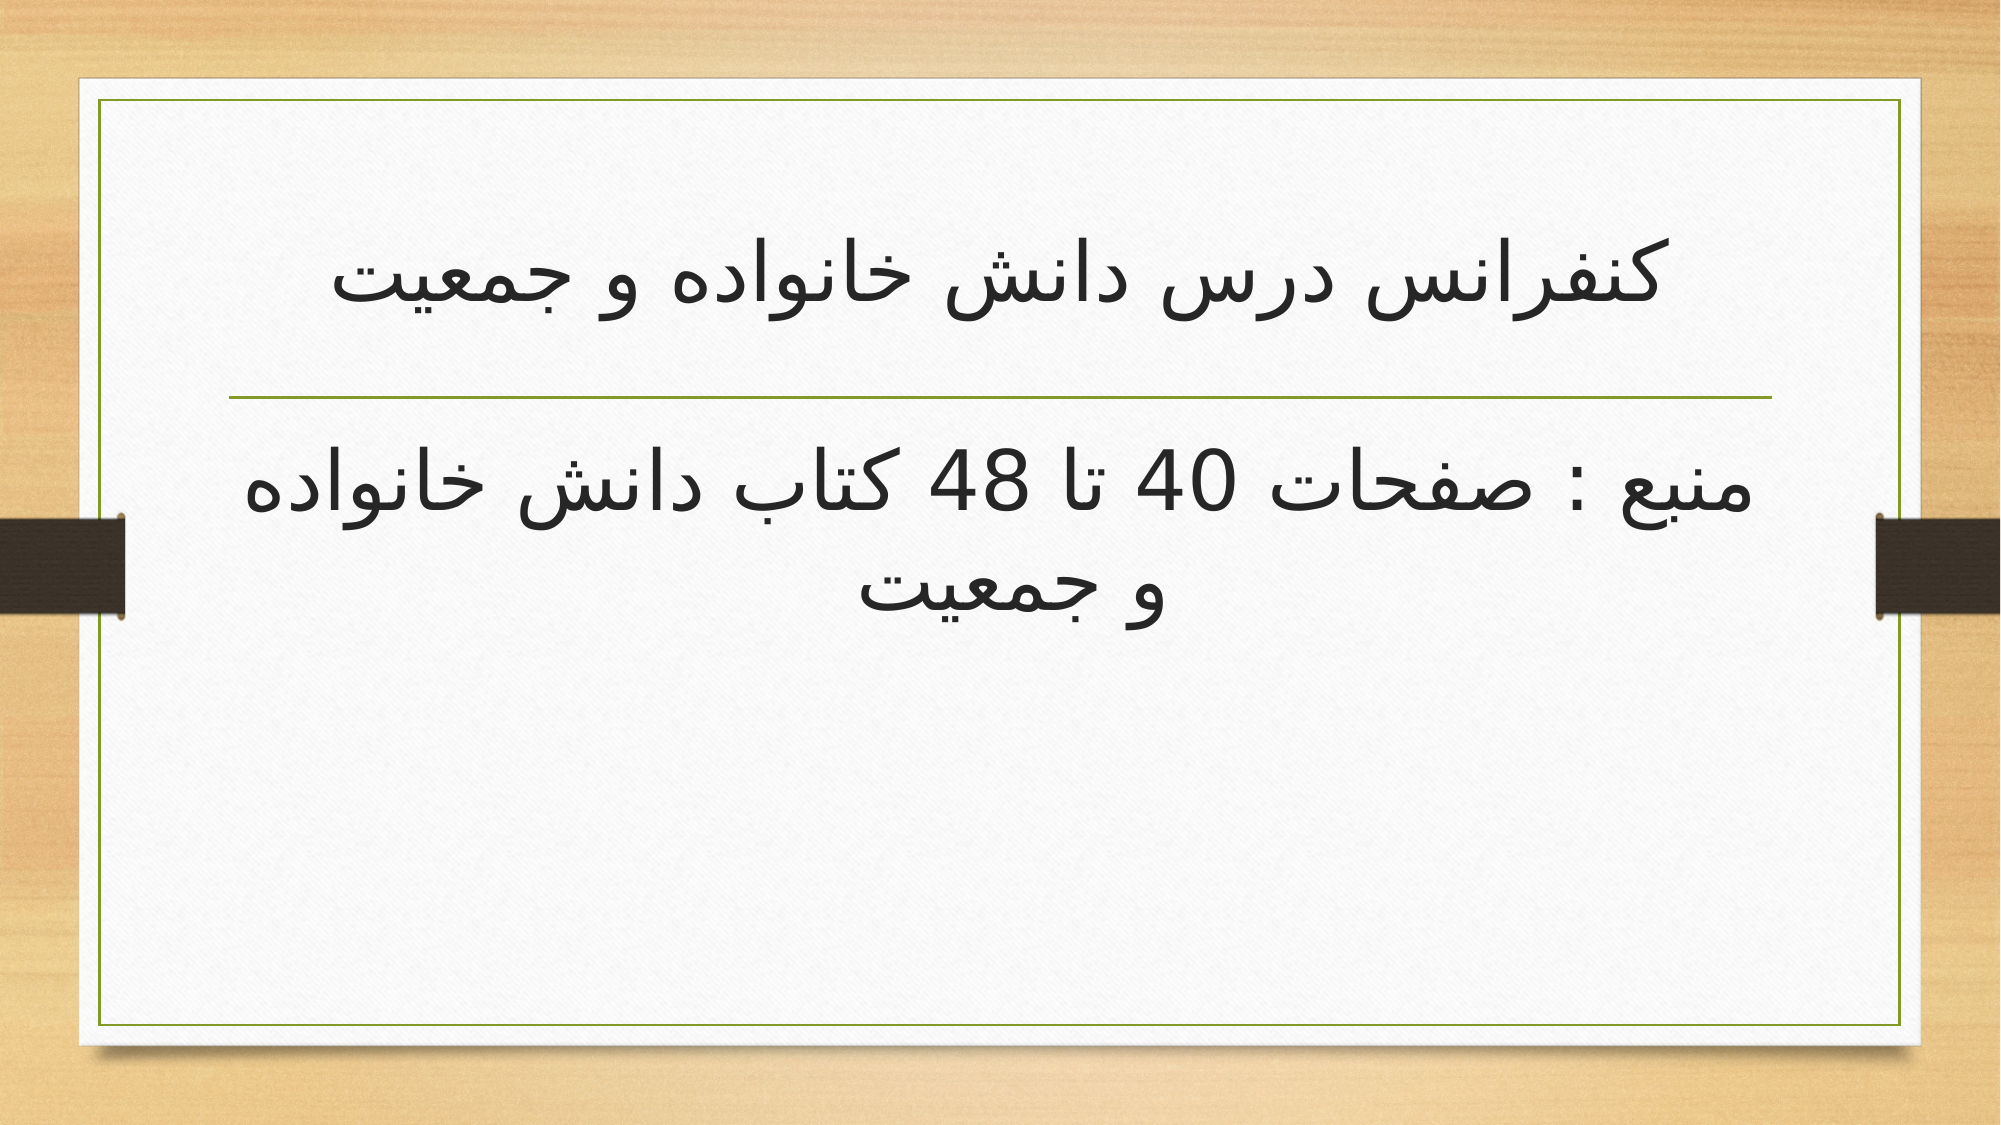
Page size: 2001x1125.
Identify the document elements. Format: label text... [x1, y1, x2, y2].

picture [0, 0, 2001, 1125]
list منبع : صفحات 40 تا 48 کتاب دانش خانواده و جمعیت [212, 419, 1788, 964]
title کنفرانس درس دانش خانواده و جمعیت [212, 161, 1788, 375]
